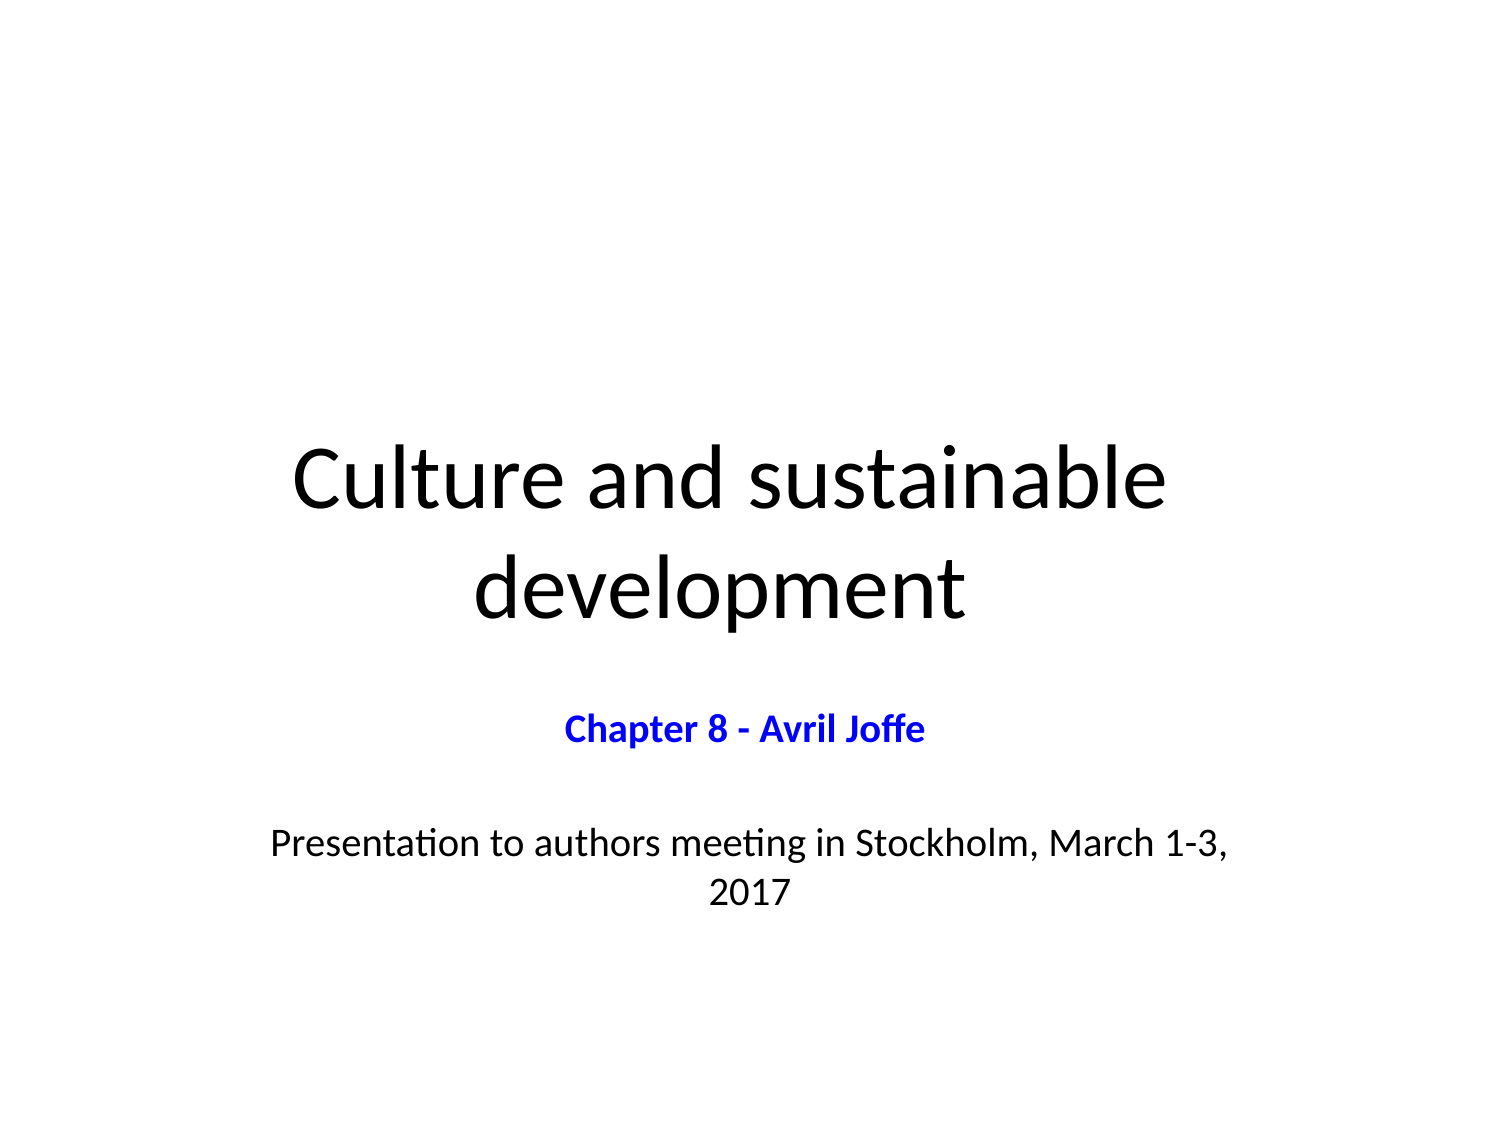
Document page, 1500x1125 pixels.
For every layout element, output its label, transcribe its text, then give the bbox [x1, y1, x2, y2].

title Culture and sustainable development [112, 313, 1350, 740]
subtitle Chapter 8 - Avril Joffe Presentation to authors meeting in Stockholm, March 1-3, 2017 [225, 637, 1275, 925]
